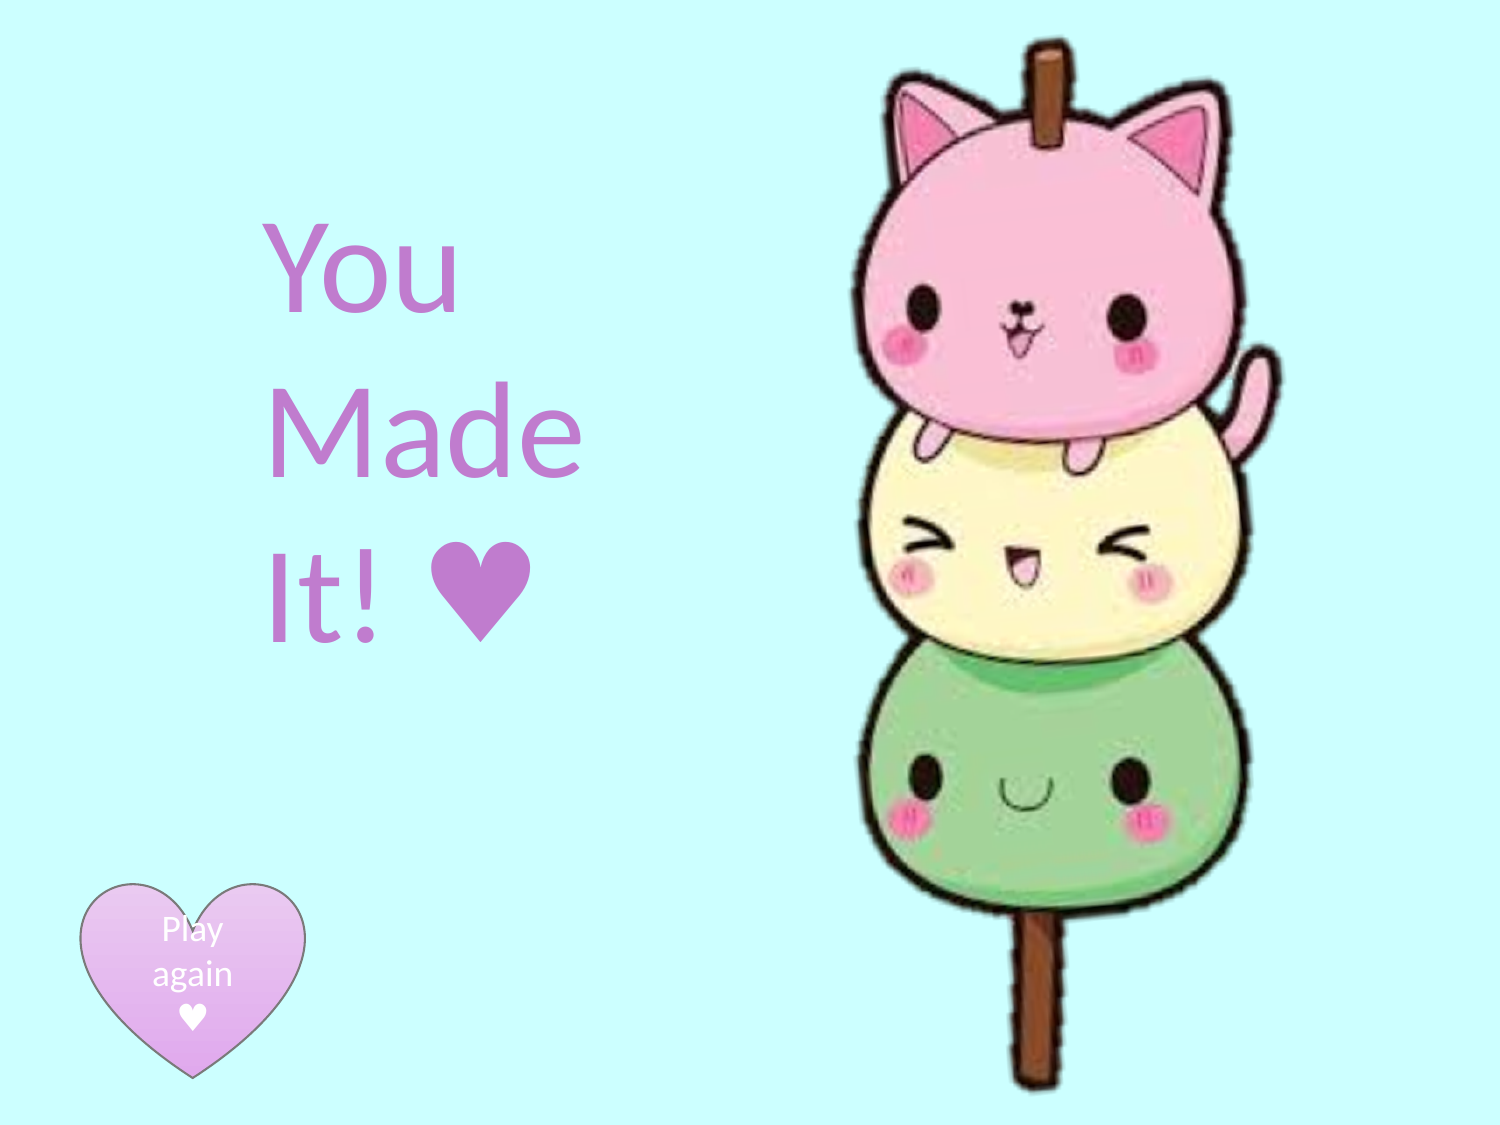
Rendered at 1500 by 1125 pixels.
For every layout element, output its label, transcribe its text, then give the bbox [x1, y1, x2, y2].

picture [748, 0, 1415, 1125]
text_box You Made It! ♥ [247, 167, 734, 677]
text_box Play again ♥ [79, 883, 306, 1080]
